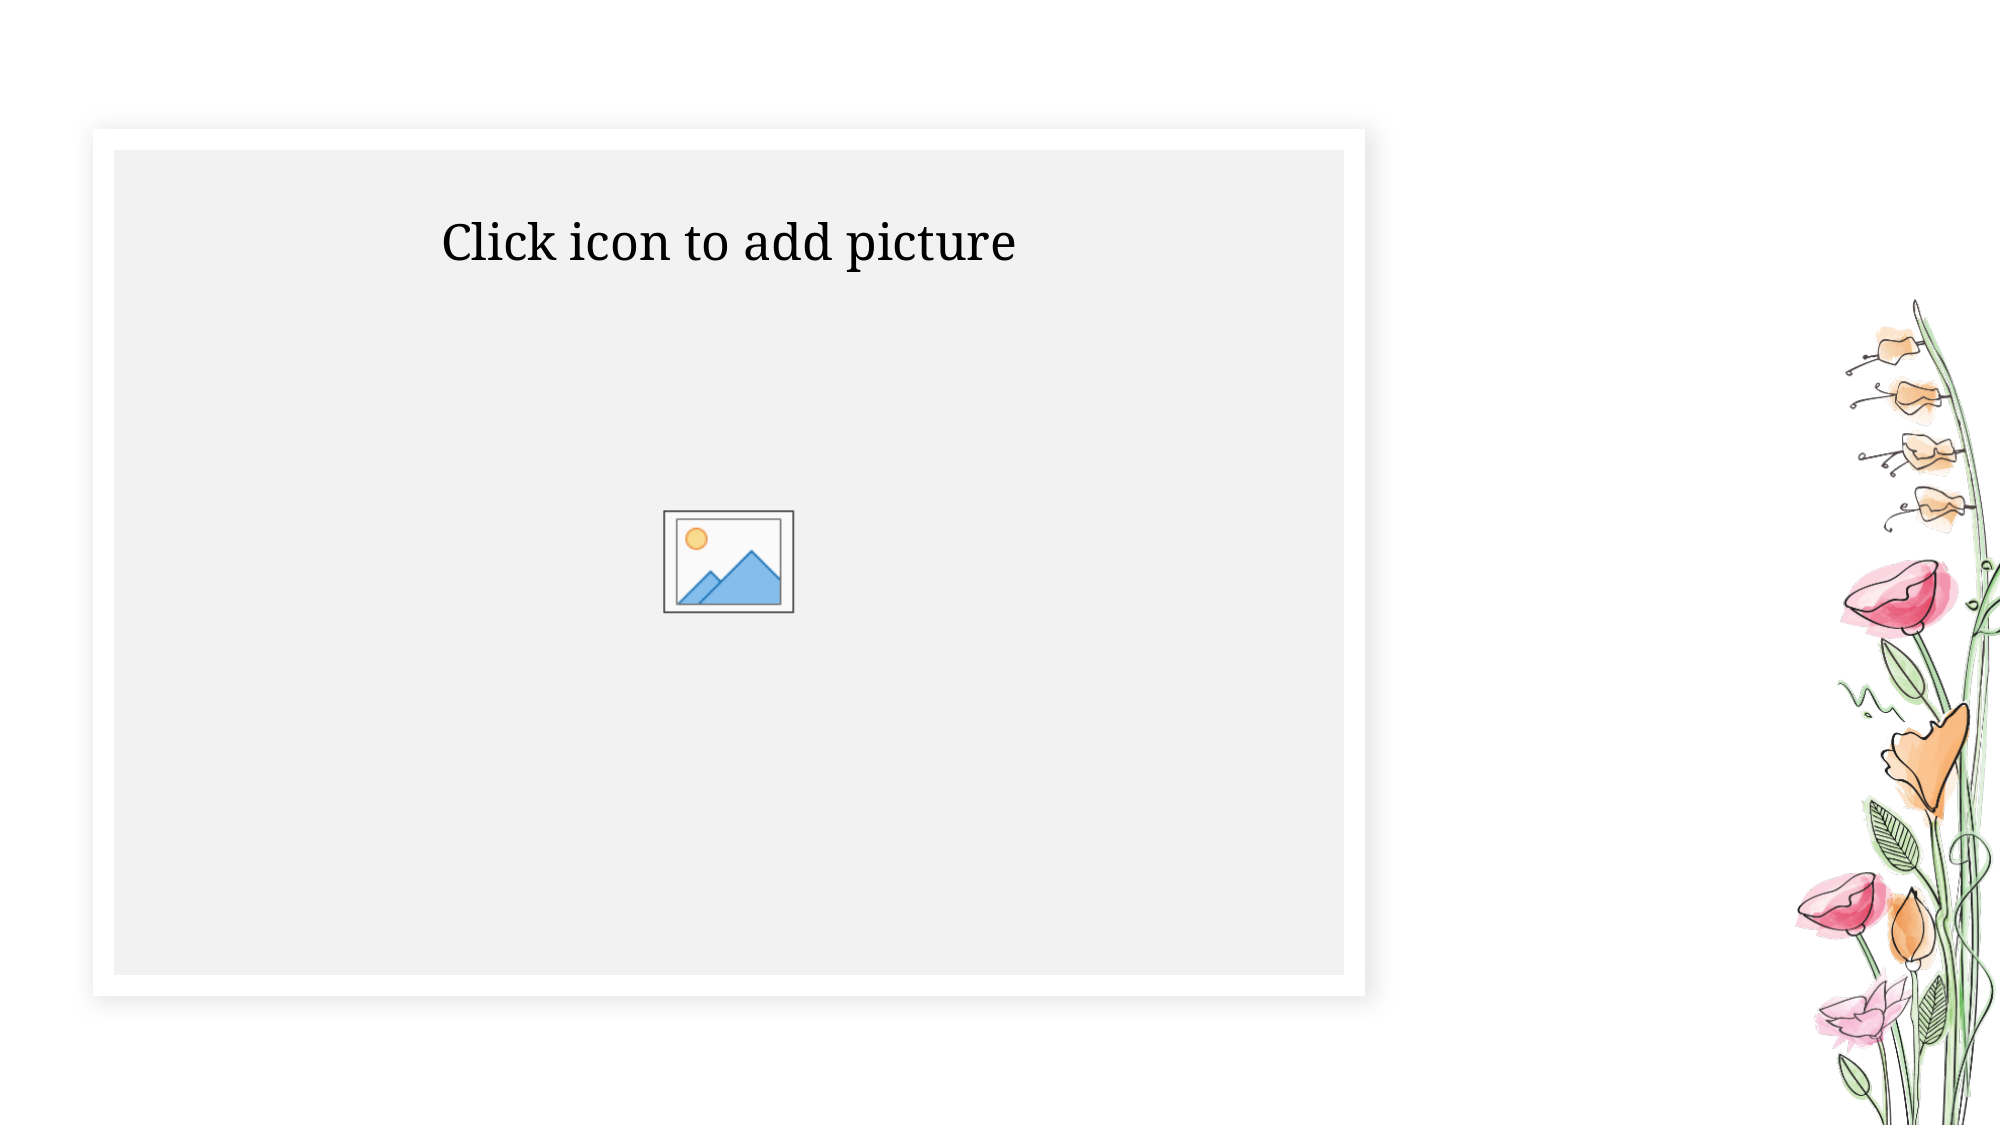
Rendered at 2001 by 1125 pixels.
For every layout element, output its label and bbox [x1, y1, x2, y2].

picture [114, 149, 1345, 975]
picture [1795, 299, 2000, 1125]
